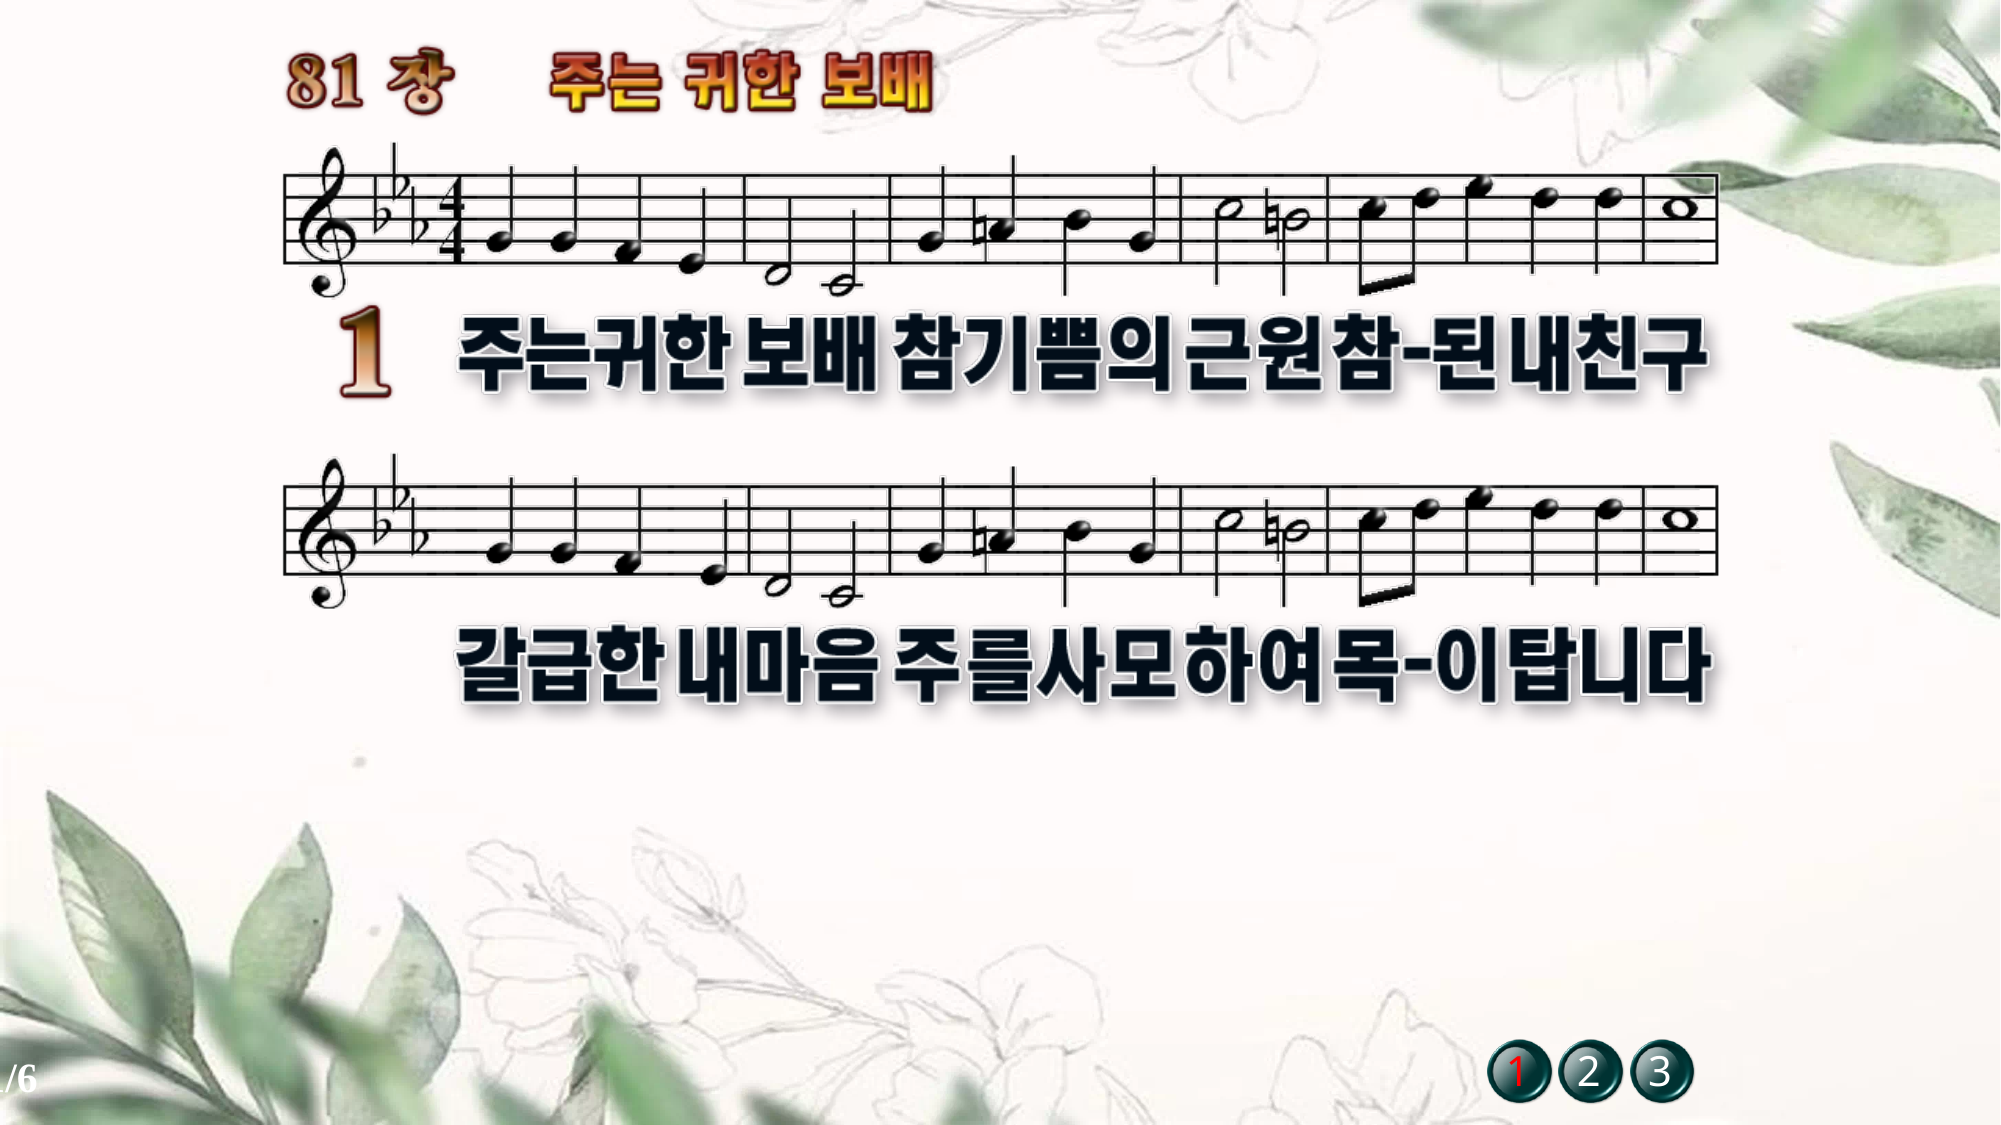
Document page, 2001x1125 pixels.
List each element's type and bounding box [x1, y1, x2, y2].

text_box [1555, 1035, 1626, 1106]
picture [0, 0, 2001, 1125]
text_box [1484, 1035, 1555, 1106]
text_box [1627, 1035, 1697, 1106]
